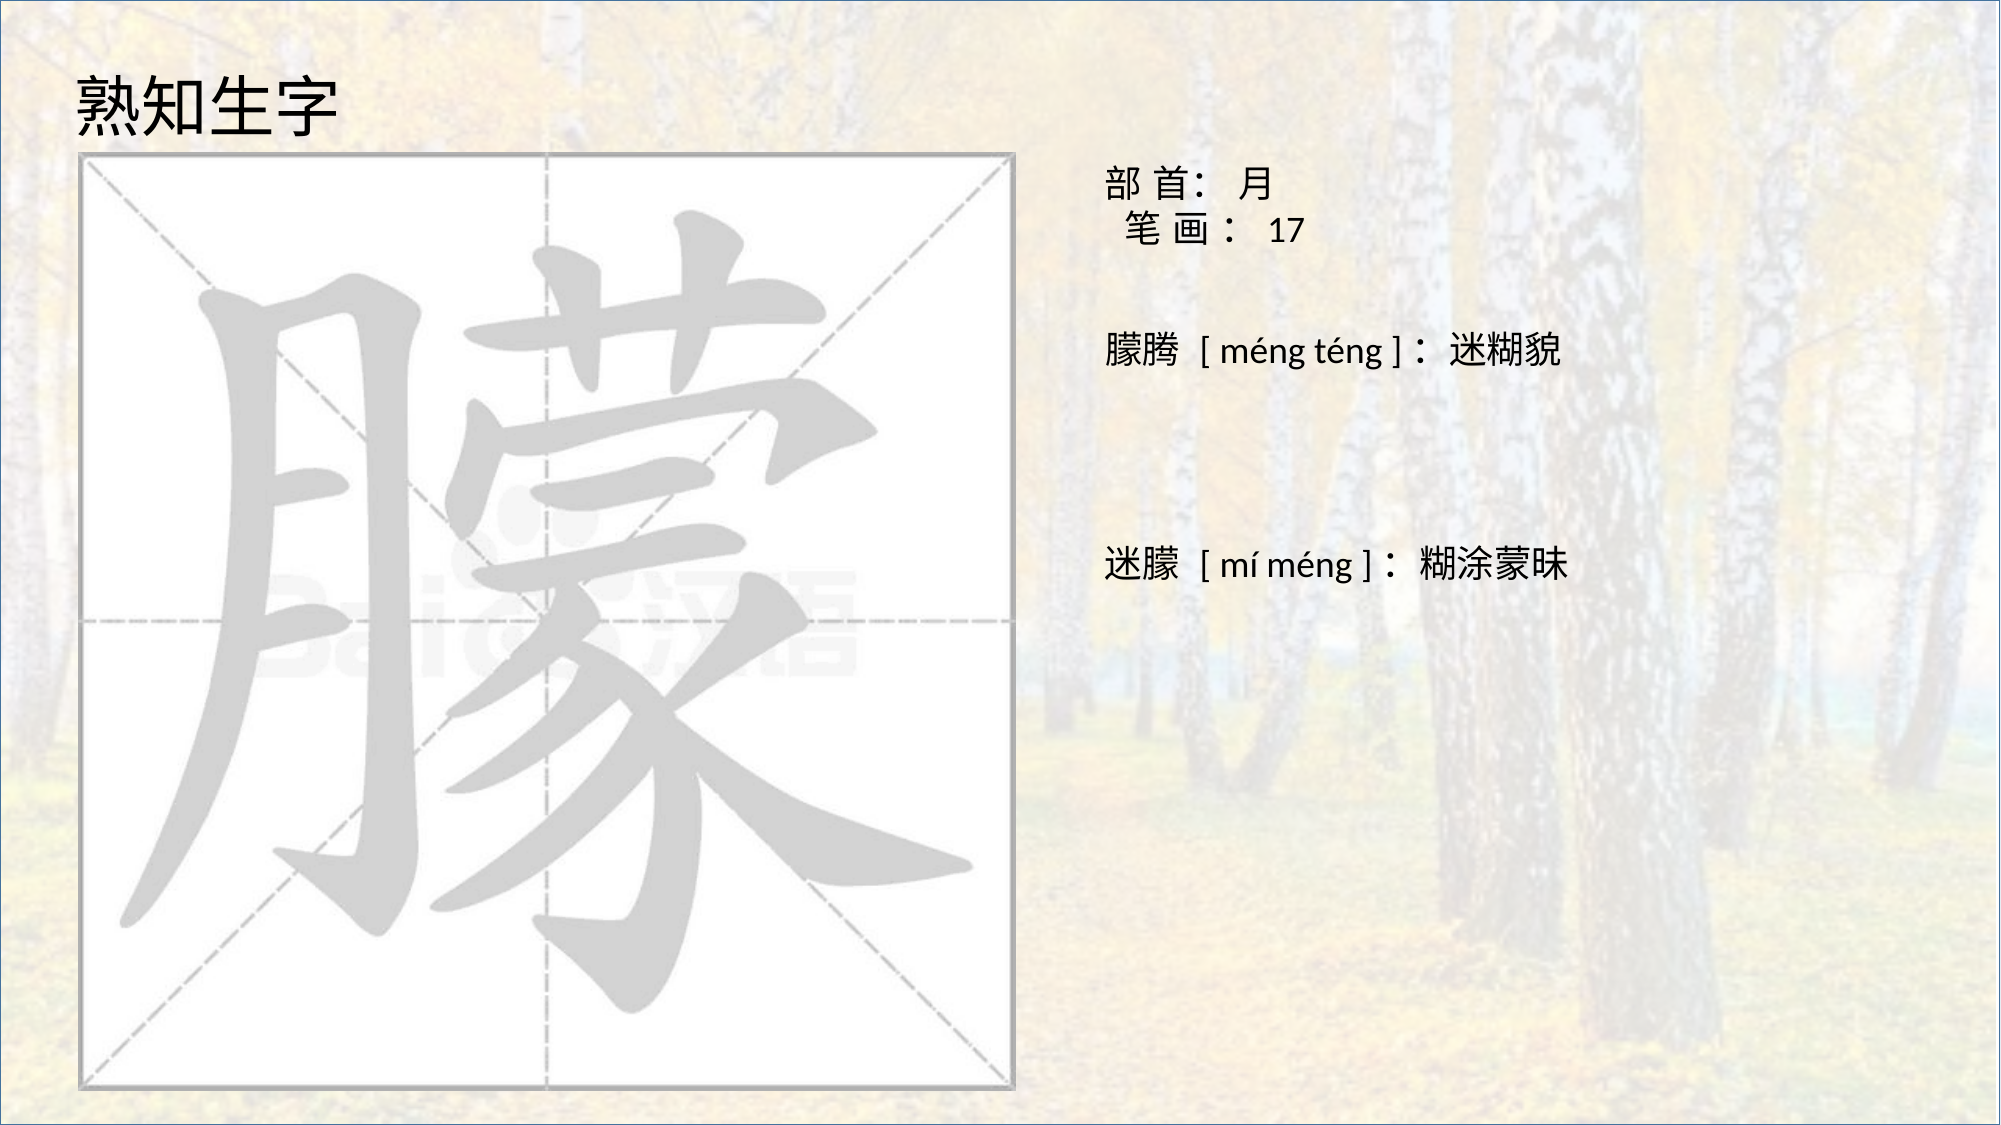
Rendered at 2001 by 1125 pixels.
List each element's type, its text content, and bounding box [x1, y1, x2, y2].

picture [78, 152, 1016, 1091]
text_box 熟知生字 [60, 57, 1181, 152]
text_box 部 首： 月 笔 画 ：17 [1090, 152, 1507, 258]
text_box 朦腾 [ méng téng ]：迷糊貌 [1090, 318, 1836, 379]
text_box 迷朦 [ mí méng ]：糊涂蒙昧 [1090, 532, 1877, 592]
